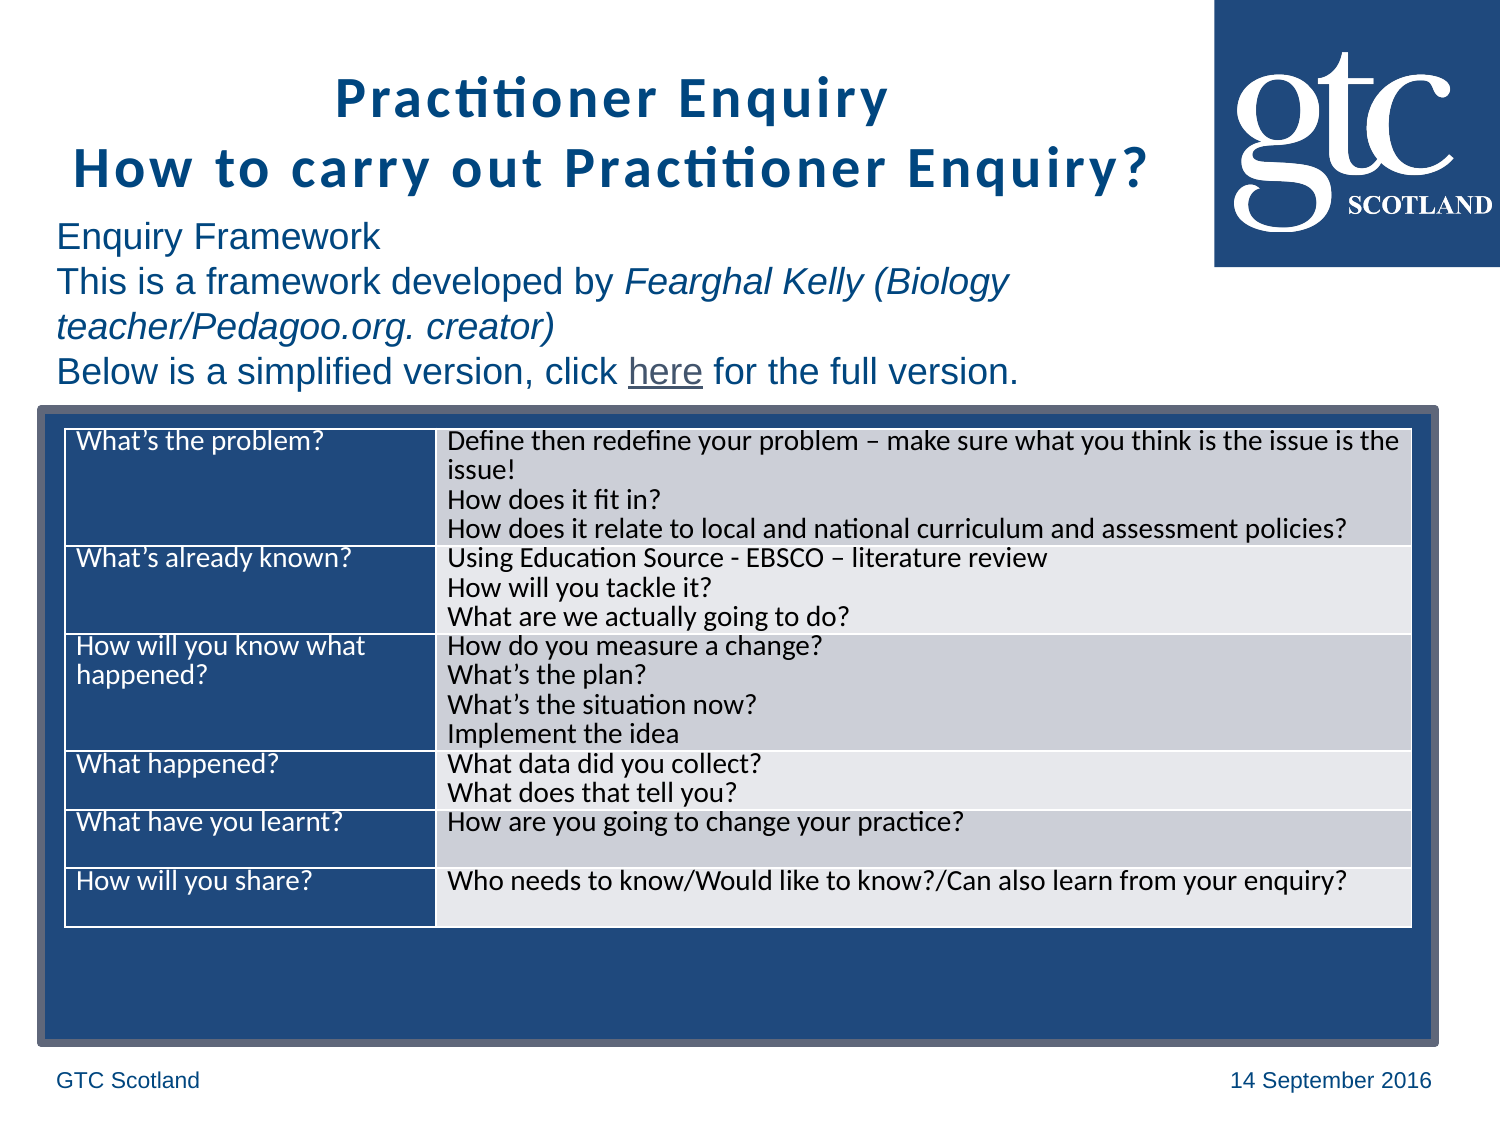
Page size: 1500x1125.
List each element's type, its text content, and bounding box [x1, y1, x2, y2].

table_cell Who needs to know/Would like to know?/Can also learn from your enquiry? [437, 869, 1411, 926]
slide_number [1074, 1058, 1447, 1102]
table_cell What data did you collect? What does that tell you? [437, 752, 1411, 809]
table_cell How will you know what happened? [66, 635, 435, 750]
text_box [37, 405, 1439, 1047]
title Practitioner Enquiry How to carry out Practitioner Enquiry? [41, 51, 1188, 149]
table_cell How will you share? [66, 869, 435, 926]
picture [1234, 51, 1492, 232]
table_cell Using Education Source - EBSCO – literature review How will you tackle it? What are we actually going to do? [437, 547, 1411, 633]
table_cell How do you measure a change? What’s the plan? What’s the situation now? Implement the idea [437, 635, 1411, 750]
table_header Define then redefine your problem – make sure what you think is the issue is the issue! How does it fit in? How does it relate to local and national curriculum and assessment policies? [437, 430, 1411, 545]
table_cell What happened? [66, 752, 435, 809]
table_cell What have you learnt? [66, 811, 435, 867]
footer GTC Scotland [41, 1058, 529, 1102]
text_box Enquiry Framework This is a framework developed by Fearghal Kelly (Biology teacher/Pedagoo.org. creator) Below is a simplified version, click here for the full version. [41, 204, 1199, 400]
table_cell What’s already known? [66, 547, 435, 633]
table_cell How are you going to change your practice? [437, 811, 1411, 867]
table_header What’s the problem? [66, 430, 435, 545]
